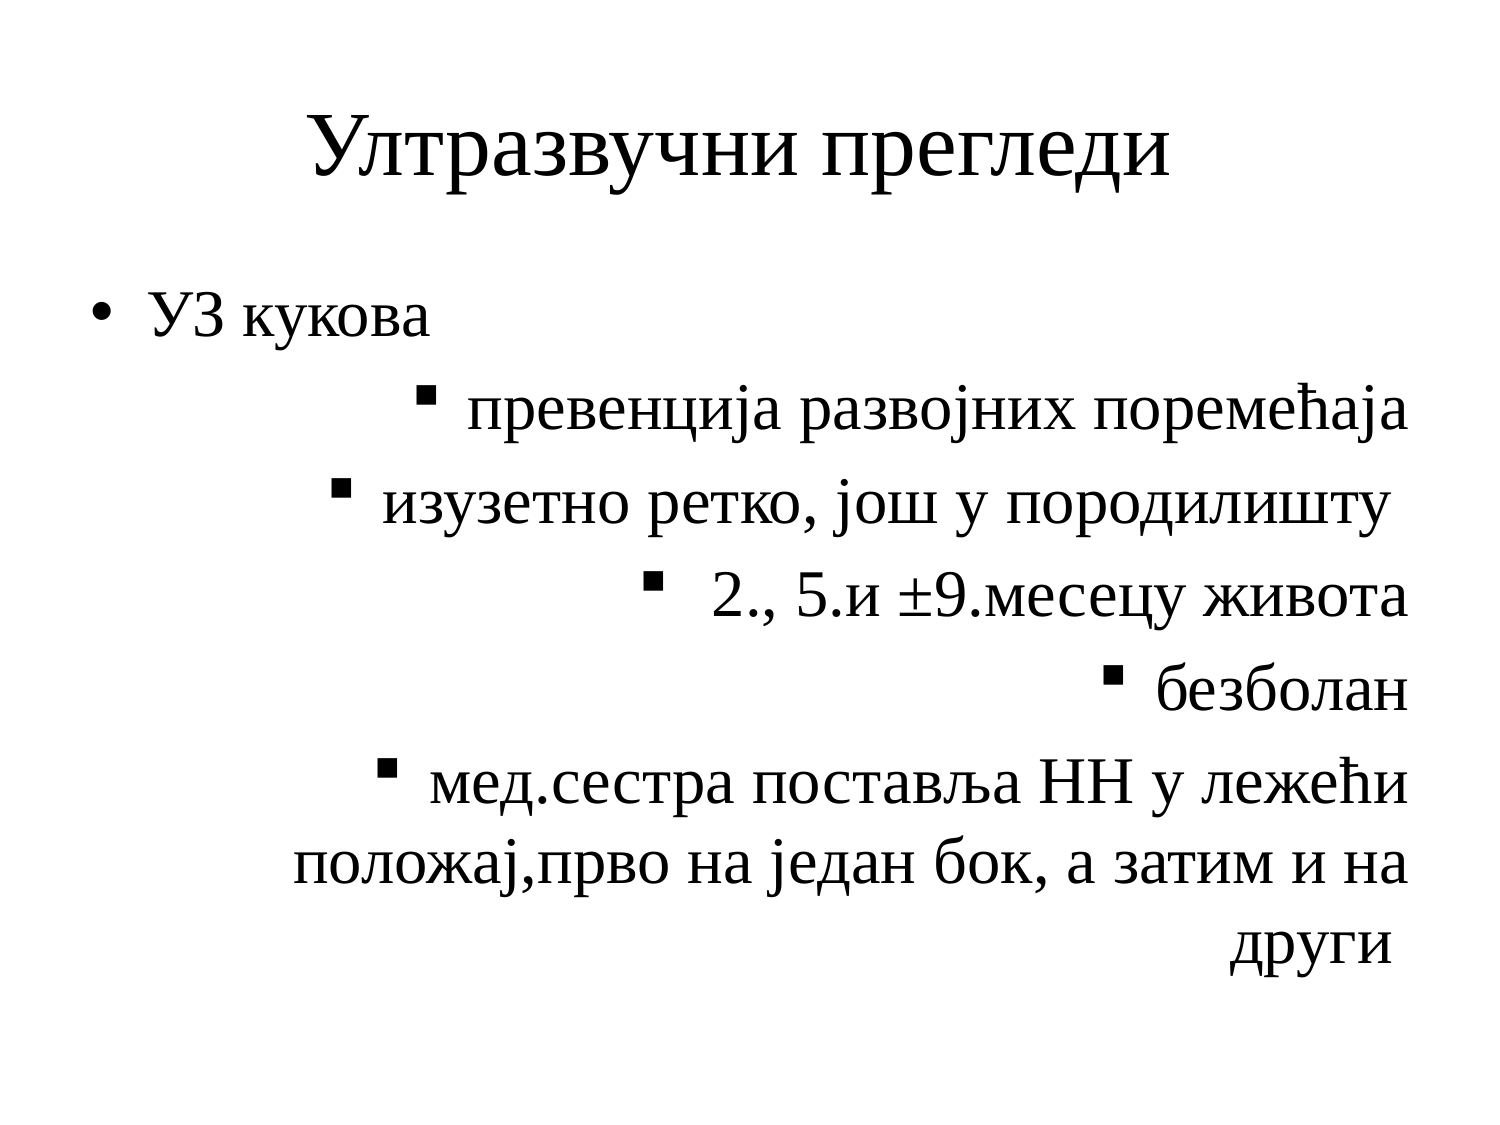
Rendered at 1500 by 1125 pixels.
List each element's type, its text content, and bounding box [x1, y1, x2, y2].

title Ултразвучни прегледи [75, 45, 1425, 233]
list УЗ кукова превенција развојних поремећаја изузетно ретко, још у породилишту 2., 5.и ±9.месецу живота безболан мед.сестра поставља НН у лежећи положај,прво на један бок, а затим и на други [75, 262, 1425, 1005]
